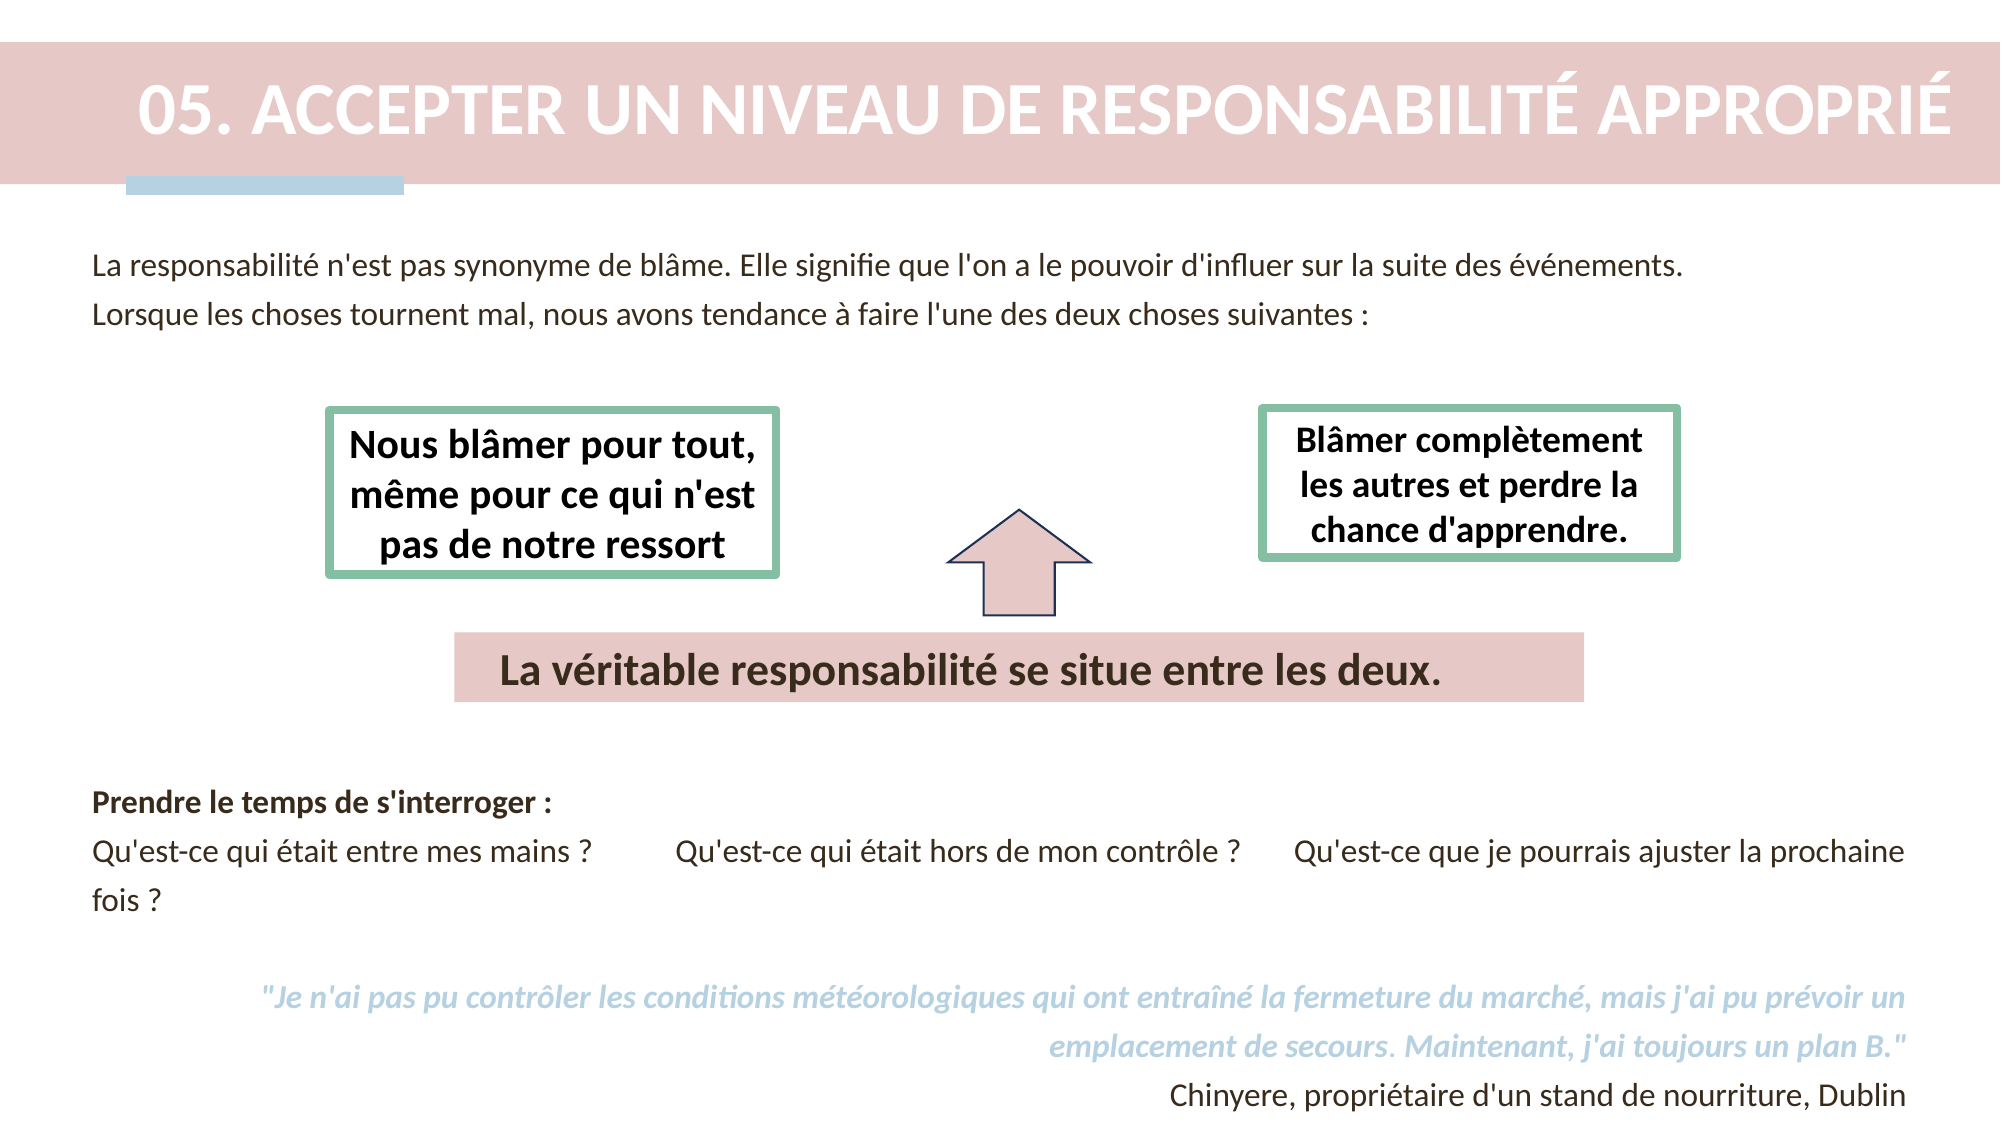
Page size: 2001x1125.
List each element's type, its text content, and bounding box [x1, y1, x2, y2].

list 05. ACCEPTER UN NIVEAU DE RESPONSABILITÉ APPROPRIÉ [123, 51, 2000, 170]
text_box Blâmer complètement les autres et perdre la chance d'apprendre. [1262, 407, 1677, 558]
text_box [945, 508, 1094, 617]
text_box Nous blâmer pour tout, même pour ce qui n'est pas de notre ressort [329, 409, 776, 575]
list La responsabilité n'est pas synonyme de blâme. Elle signifie que l'on a le pouvoir d'influer sur la suite des événements. Lorsque les choses tournent mal, nous avons tendance à faire l'une des deux choses suivantes : Prendre le temps de s'interroger : Qu'est-ce qui était entre mes mains ? Qu'est-ce qui était hors de mon contrôle ? Qu'est-ce que je pourrais ajuster la prochaine fois ? "Je n'ai pas pu contrôler les conditions météorologiques qui ont entraîné la fermeture du marché, mais j'ai pu prévoir un emplacement de secours. Maintenant, j'ai toujours un plan B." Chinyere, propriétaire d'un stand de nourriture, Dublin [77, 227, 1923, 952]
text_box La véritable responsabilité se situe entre les deux. [454, 632, 1585, 703]
